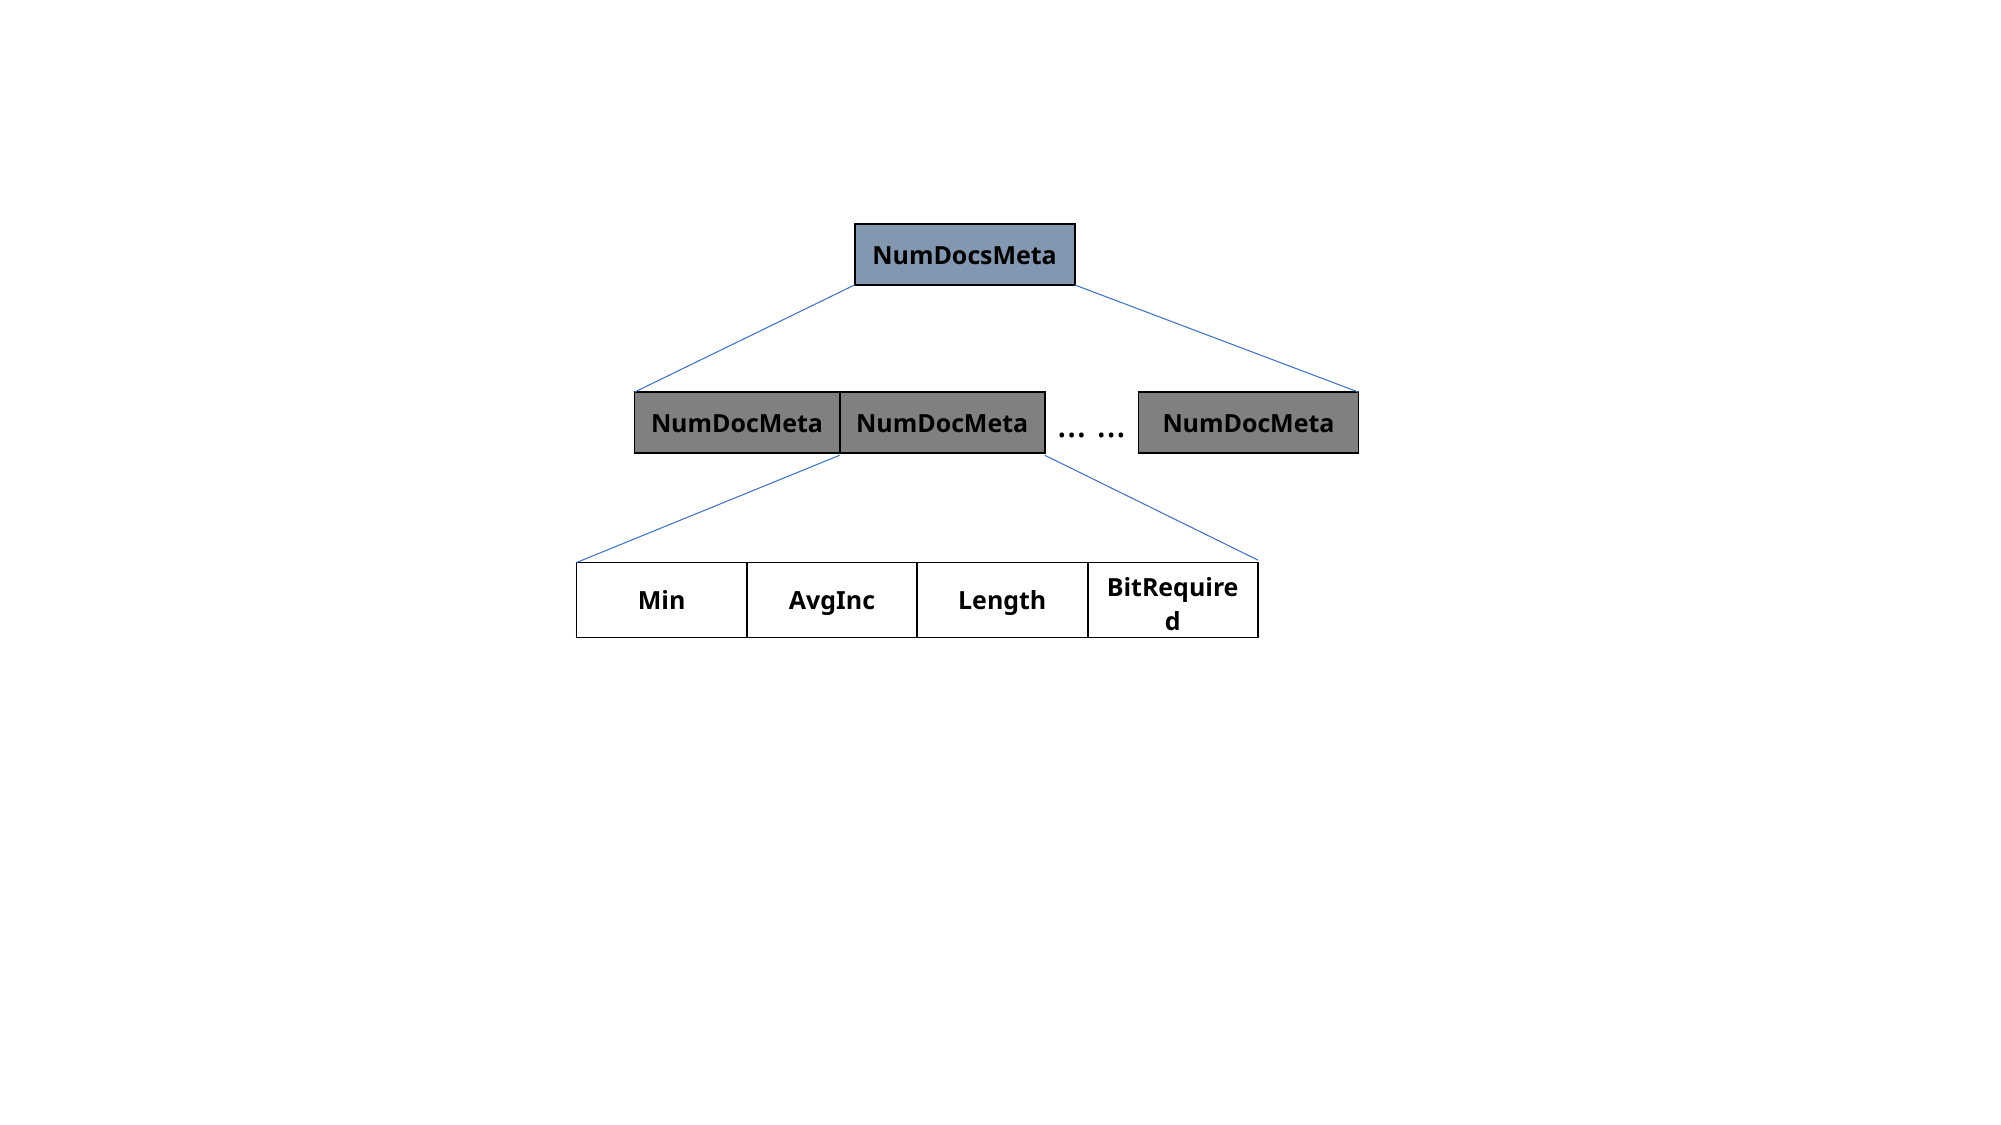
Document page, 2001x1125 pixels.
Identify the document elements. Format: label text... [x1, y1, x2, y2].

table_header NumDocMeta [1141, 393, 1358, 452]
text_box … … [1042, 392, 1141, 453]
table_header NumDocMeta [635, 393, 839, 452]
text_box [1044, 455, 1258, 561]
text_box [634, 284, 855, 393]
table_header BitRequired [1089, 563, 1257, 637]
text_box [1074, 284, 1359, 393]
table_header NumDocMeta [841, 393, 1042, 452]
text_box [576, 455, 840, 563]
table_header AvgInc [748, 563, 916, 637]
table_header Min [577, 563, 746, 637]
table_header Length [918, 563, 1087, 637]
table_header NumDocsMeta [856, 225, 1074, 284]
